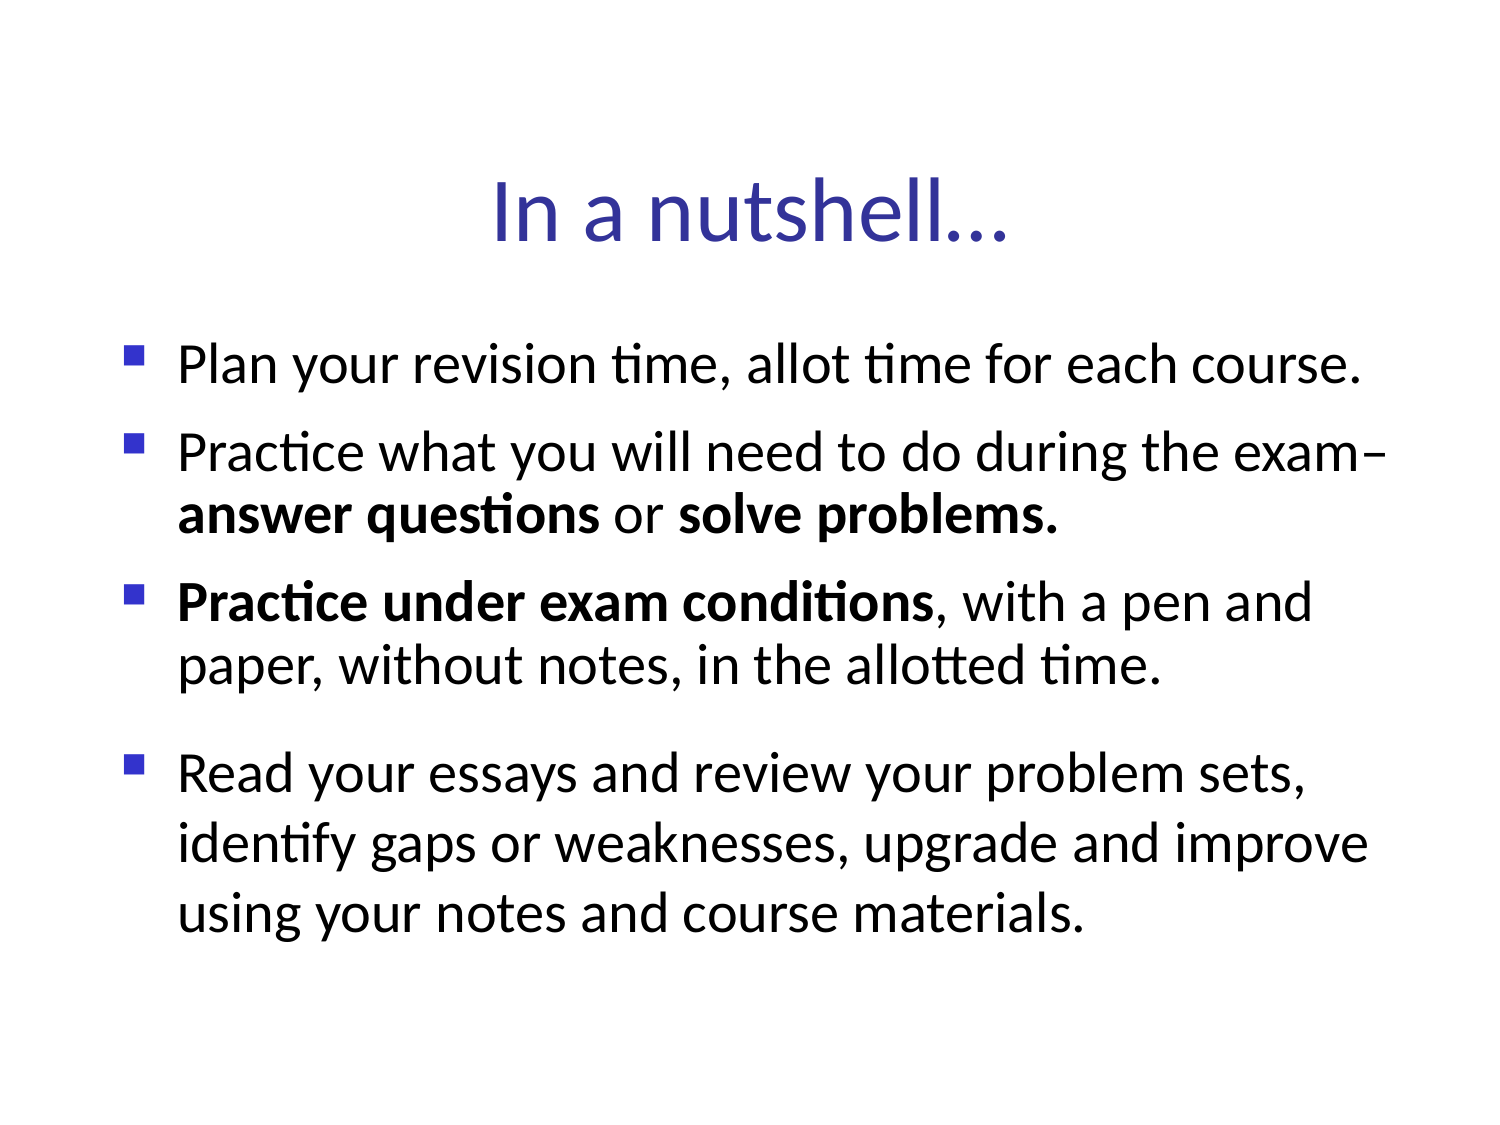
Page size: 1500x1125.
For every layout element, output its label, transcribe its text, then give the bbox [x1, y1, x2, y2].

title In a nutshell… [0, 79, 1500, 268]
text_box Plan your revision time, allot time for each course. Practice what you will need to do during the exam– answer questions or solve problems. Practice under exam conditions, with a pen and paper, without notes, in the allotted time. Read your essays and review your problem sets, identify gaps or weaknesses, upgrade and improve using your notes and course materials. [106, 255, 1412, 985]
